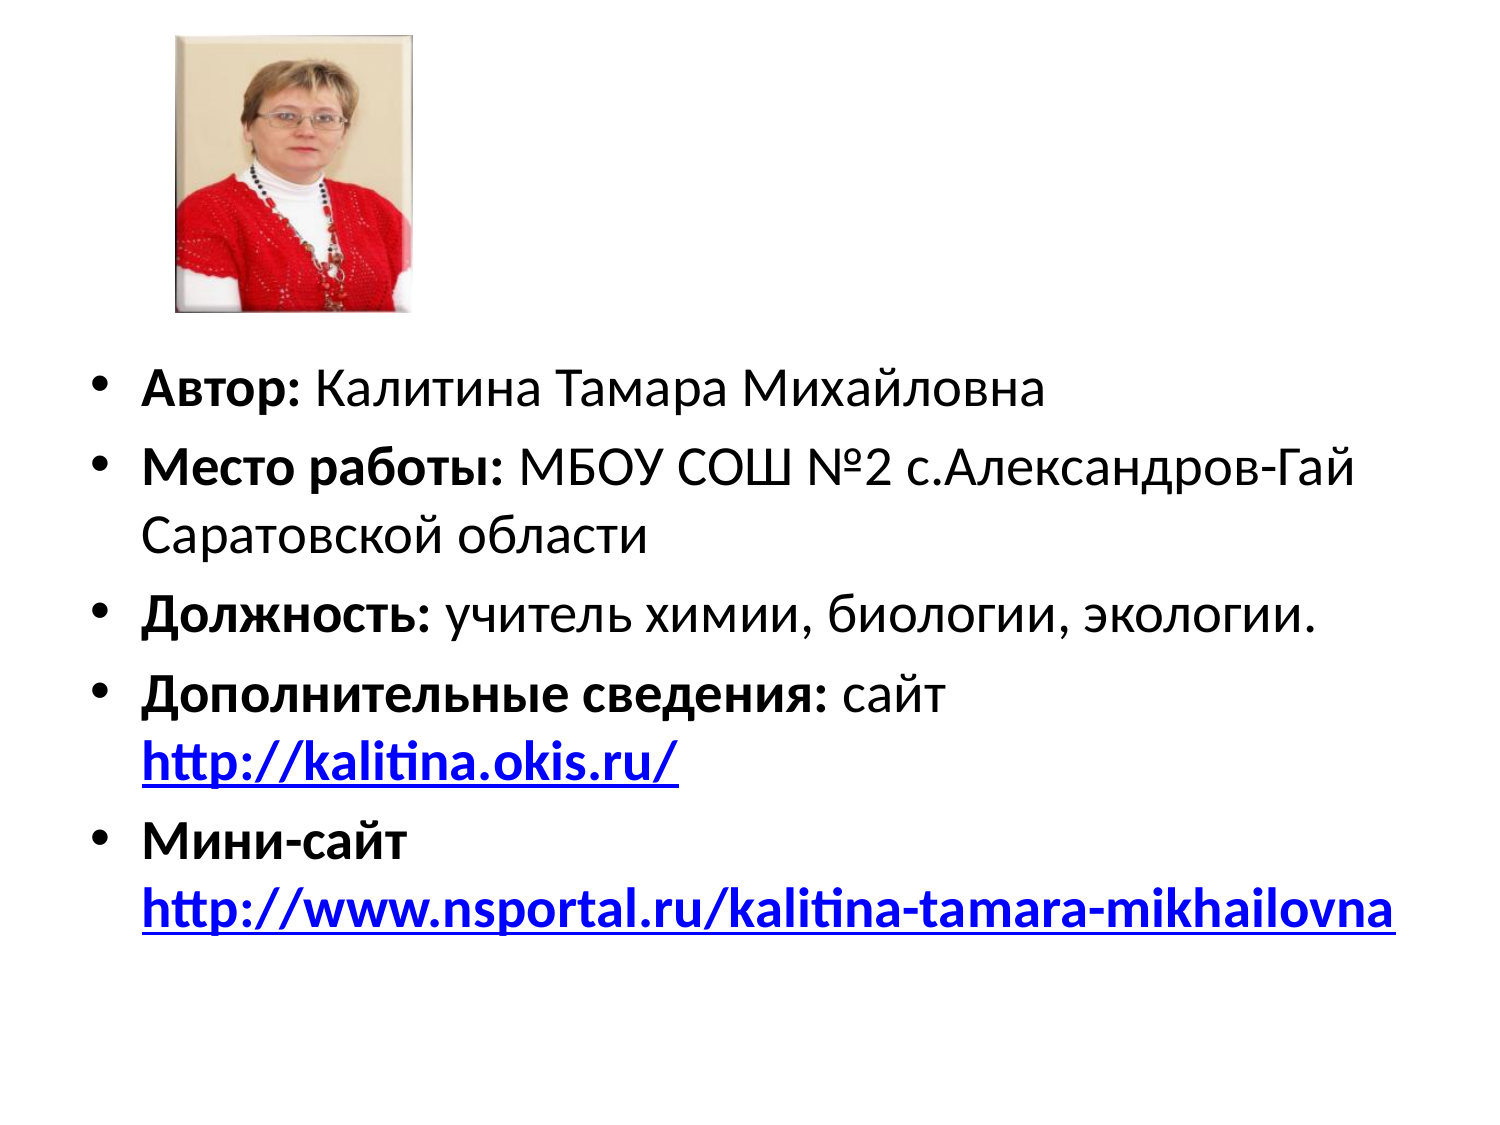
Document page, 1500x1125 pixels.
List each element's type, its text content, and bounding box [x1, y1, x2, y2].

picture [175, 34, 413, 313]
list Автор: Калитина Тамара Михайловна Место работы: МБОУ СОШ №2 с.Александров-Гай Саратовской области Должность: учитель химии, биологии, экологии. Дополнительные сведения: сайт http://kalitina.okis.ru/ Мини-сайт http://www.nsportal.ru/kalitina-tamara-mikhailovna [75, 262, 1425, 1005]
